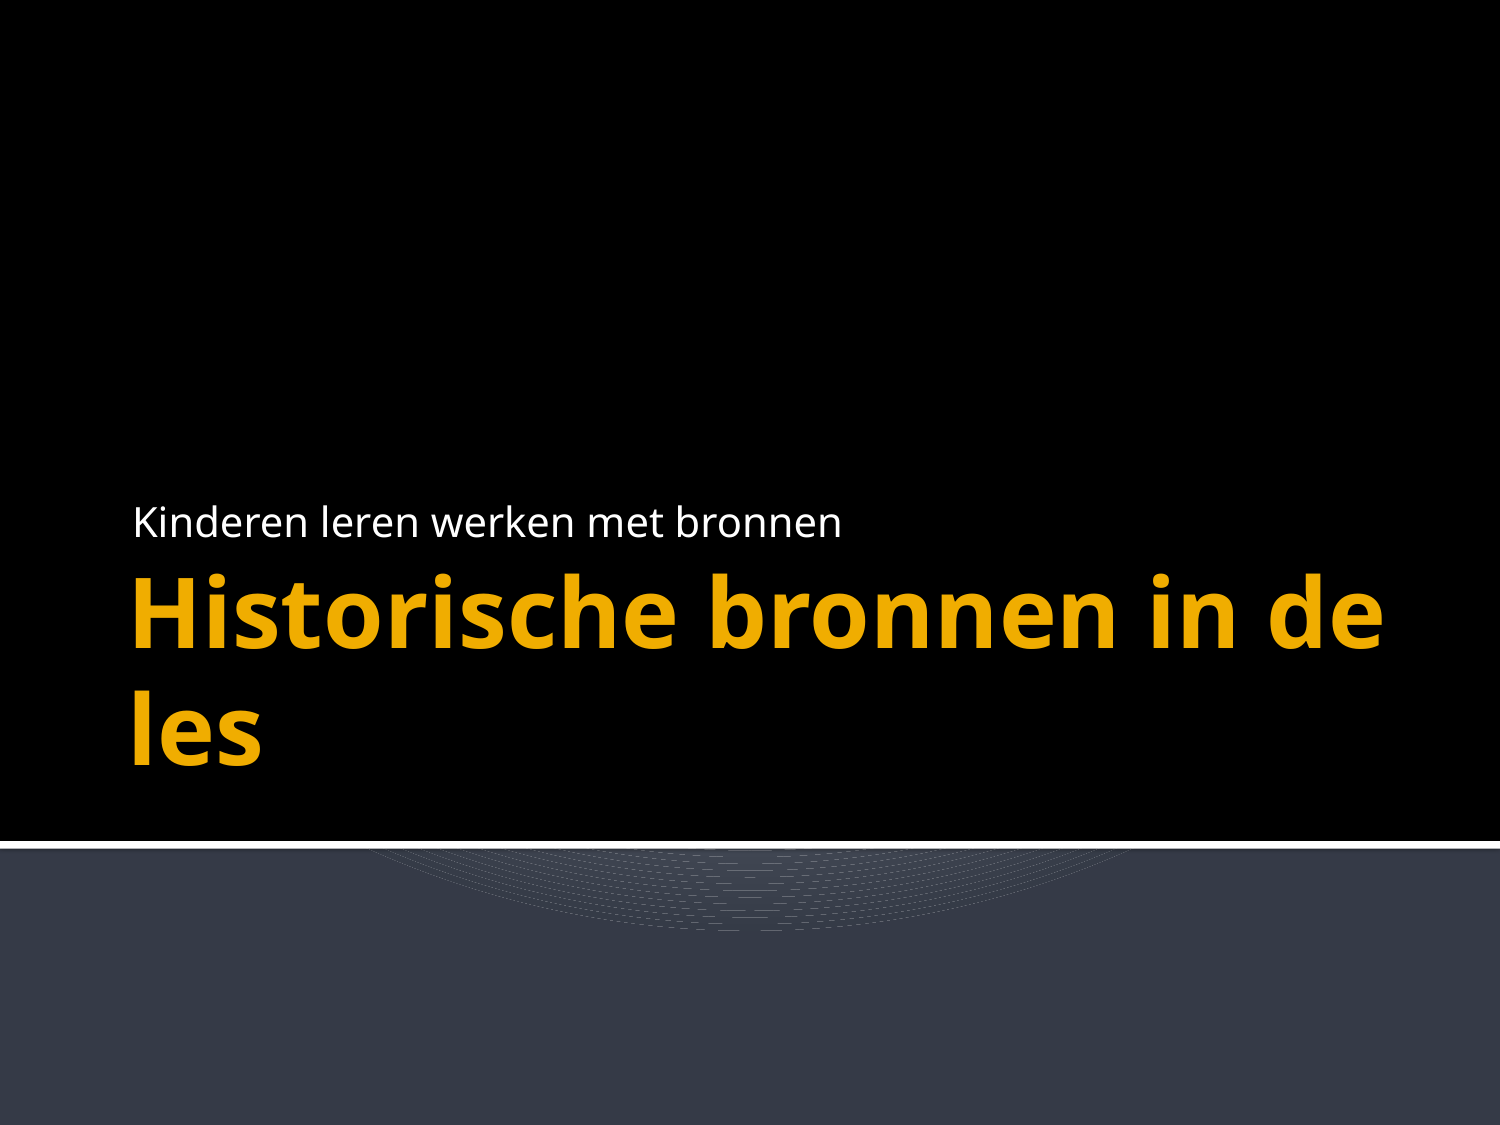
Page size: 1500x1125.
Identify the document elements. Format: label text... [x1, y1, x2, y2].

subtitle Kinderen leren werken met bronnen [112, 299, 1438, 546]
title Historische bronnen in de les [112, 550, 1438, 825]
